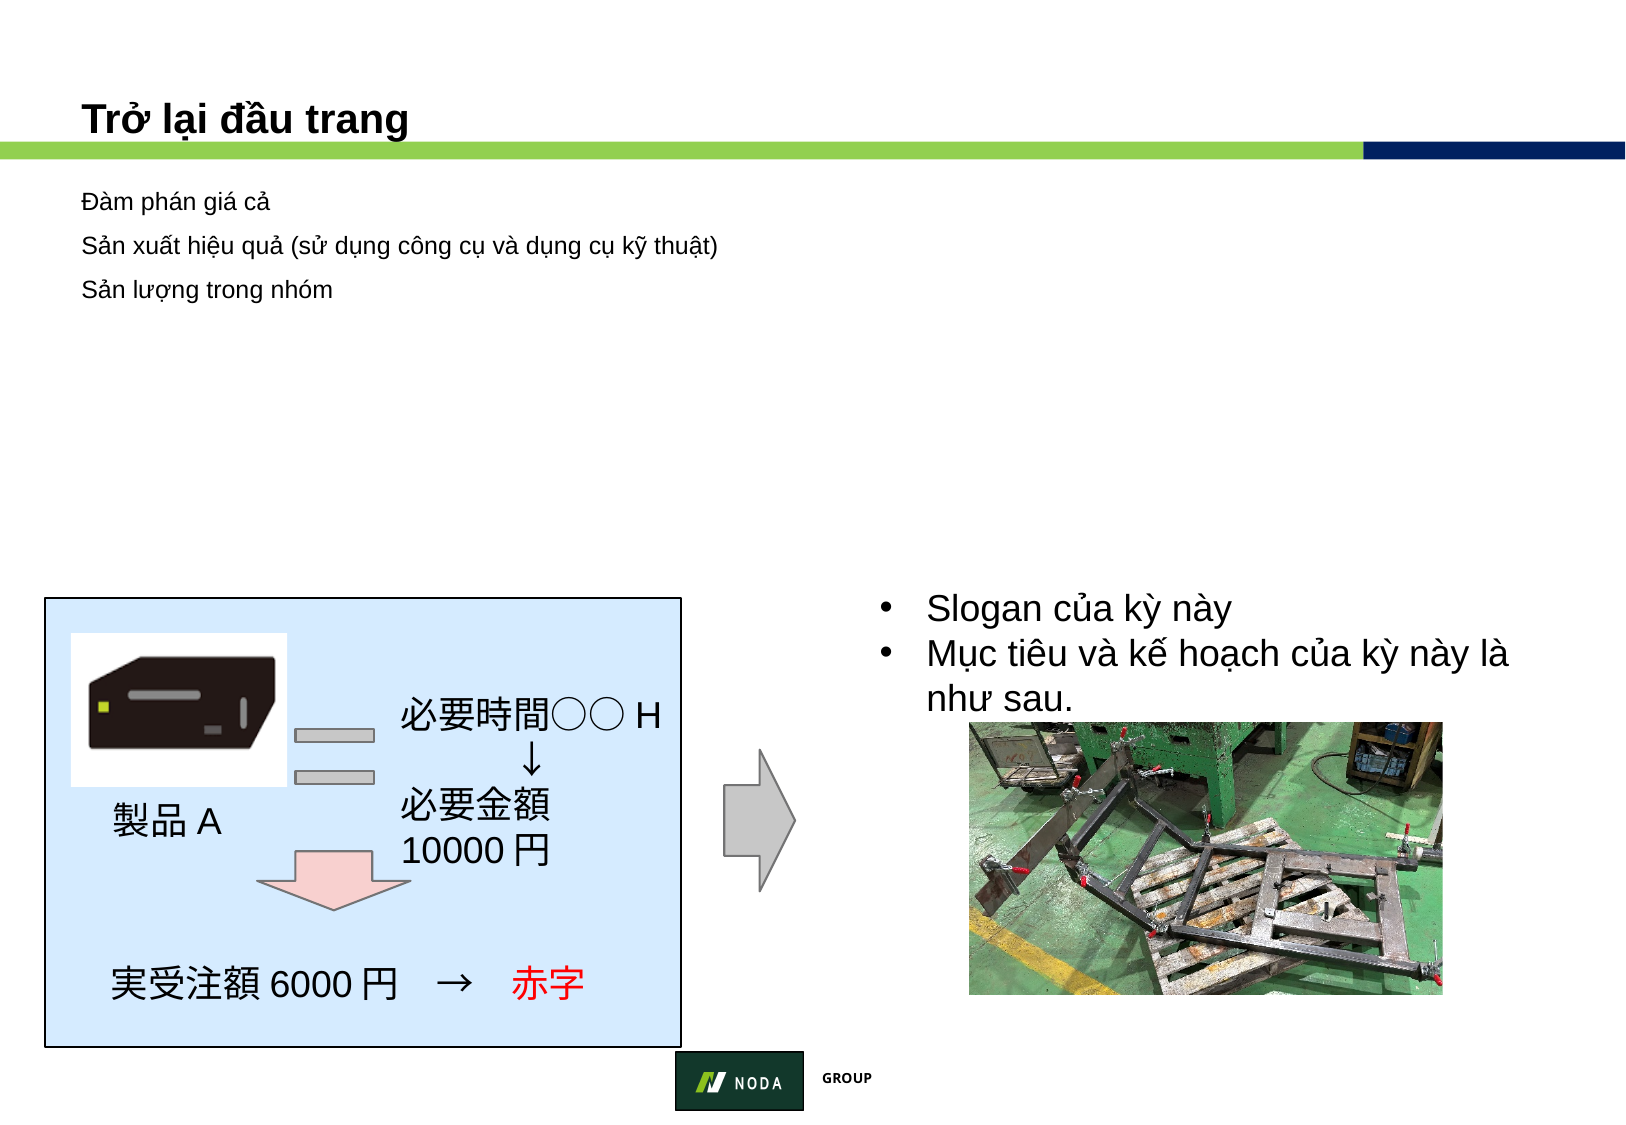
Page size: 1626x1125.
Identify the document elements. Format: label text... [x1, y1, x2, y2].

text_box Slogan của kỳ này Mục tiêu và kế hoạch của kỳ này là như sau. [864, 576, 1545, 726]
picture [968, 722, 1443, 995]
picture [675, 1051, 804, 1111]
text_box [235, 147, 1122, 240]
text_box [44, 597, 811, 1048]
title Trở lại đầu trang [81, 78, 612, 142]
text_box Đàm phán giá cả Sản xuất hiệu quả (sử dụng công cụ và dụng cụ kỹ thuật) Sản lượng trong nhóm [81, 171, 1511, 374]
